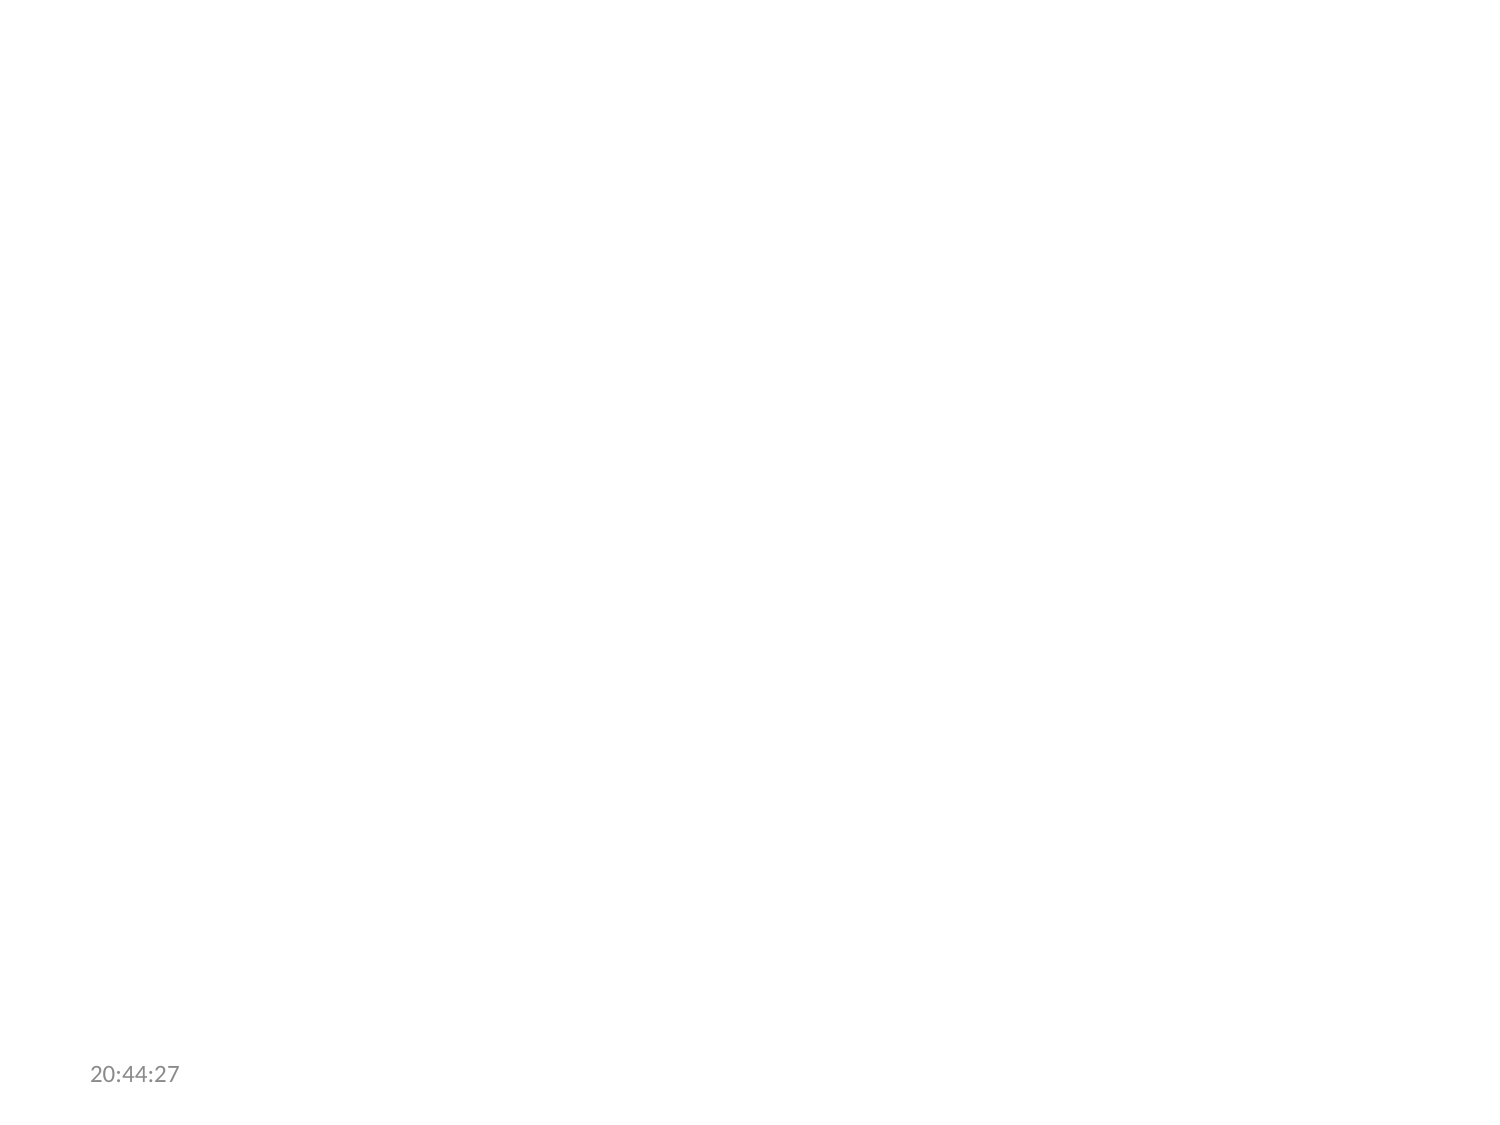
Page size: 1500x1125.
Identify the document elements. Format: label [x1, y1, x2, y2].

slide_number [75, 1042, 425, 1103]
